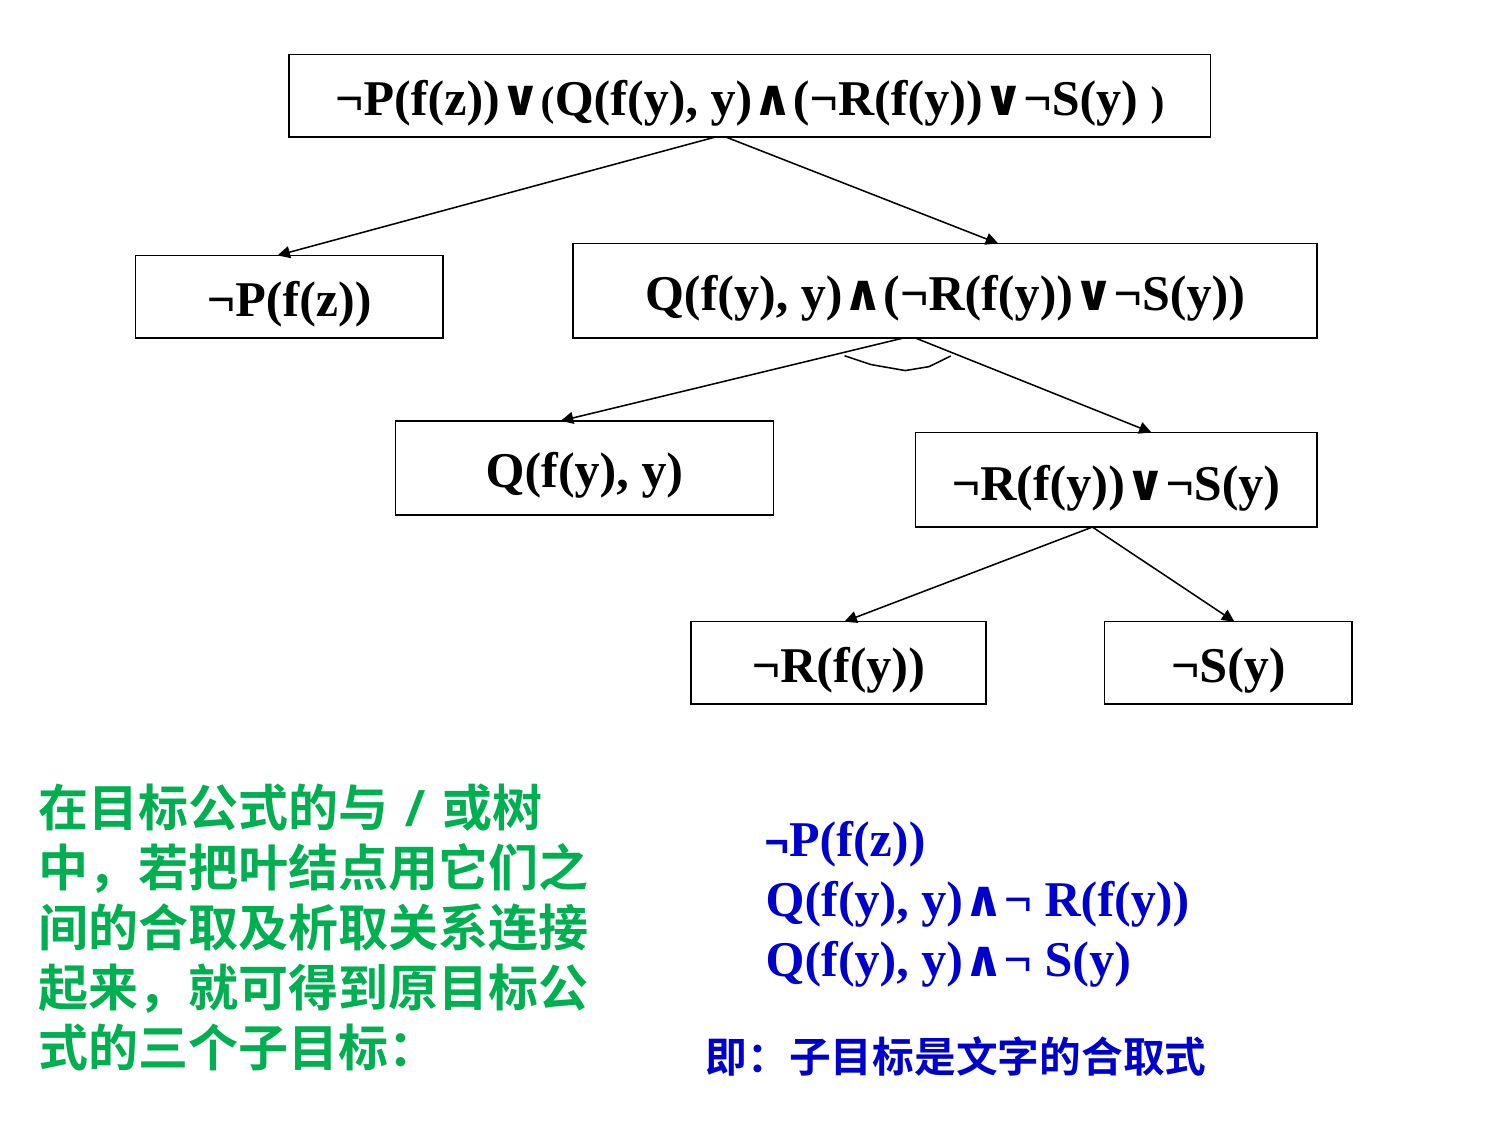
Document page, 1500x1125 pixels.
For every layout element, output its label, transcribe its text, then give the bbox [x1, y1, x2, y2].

text_box ¬P(f(z)) Q(f(y), y)∧¬ R(f(y)) Q(f(y), y)∧¬ S(y) [738, 798, 1217, 994]
text_box [844, 527, 1092, 623]
text_box Q(f(y), y)∧(¬R(f(y))∨¬S(y)) [572, 243, 1318, 338]
text_box [726, 137, 999, 245]
text_box ¬P(f(z))∨(Q(f(y), y)∧(¬R(f(y))∨¬S(y) ) [289, 54, 1211, 138]
text_box ¬P(f(z)) [135, 255, 443, 339]
text_box ¬R(f(y))∨¬S(y) [915, 432, 1317, 528]
text_box ¬S(y) [1104, 621, 1353, 705]
text_box [915, 337, 1152, 434]
text_box 在目标公式的与/或树中，若把叶结点用它们之间的合取及析取关系连接起来，就可得到原目标公式的三个子目标： [23, 769, 621, 1084]
text_box 即：子目标是文字的合取式 [690, 1023, 1270, 1088]
text_box ¬R(f(y)) [690, 621, 987, 705]
text_box Q(f(y), y) [395, 420, 774, 515]
text_box [560, 337, 904, 424]
text_box [277, 137, 715, 259]
text_box [1092, 526, 1235, 622]
text_box [844, 355, 951, 371]
